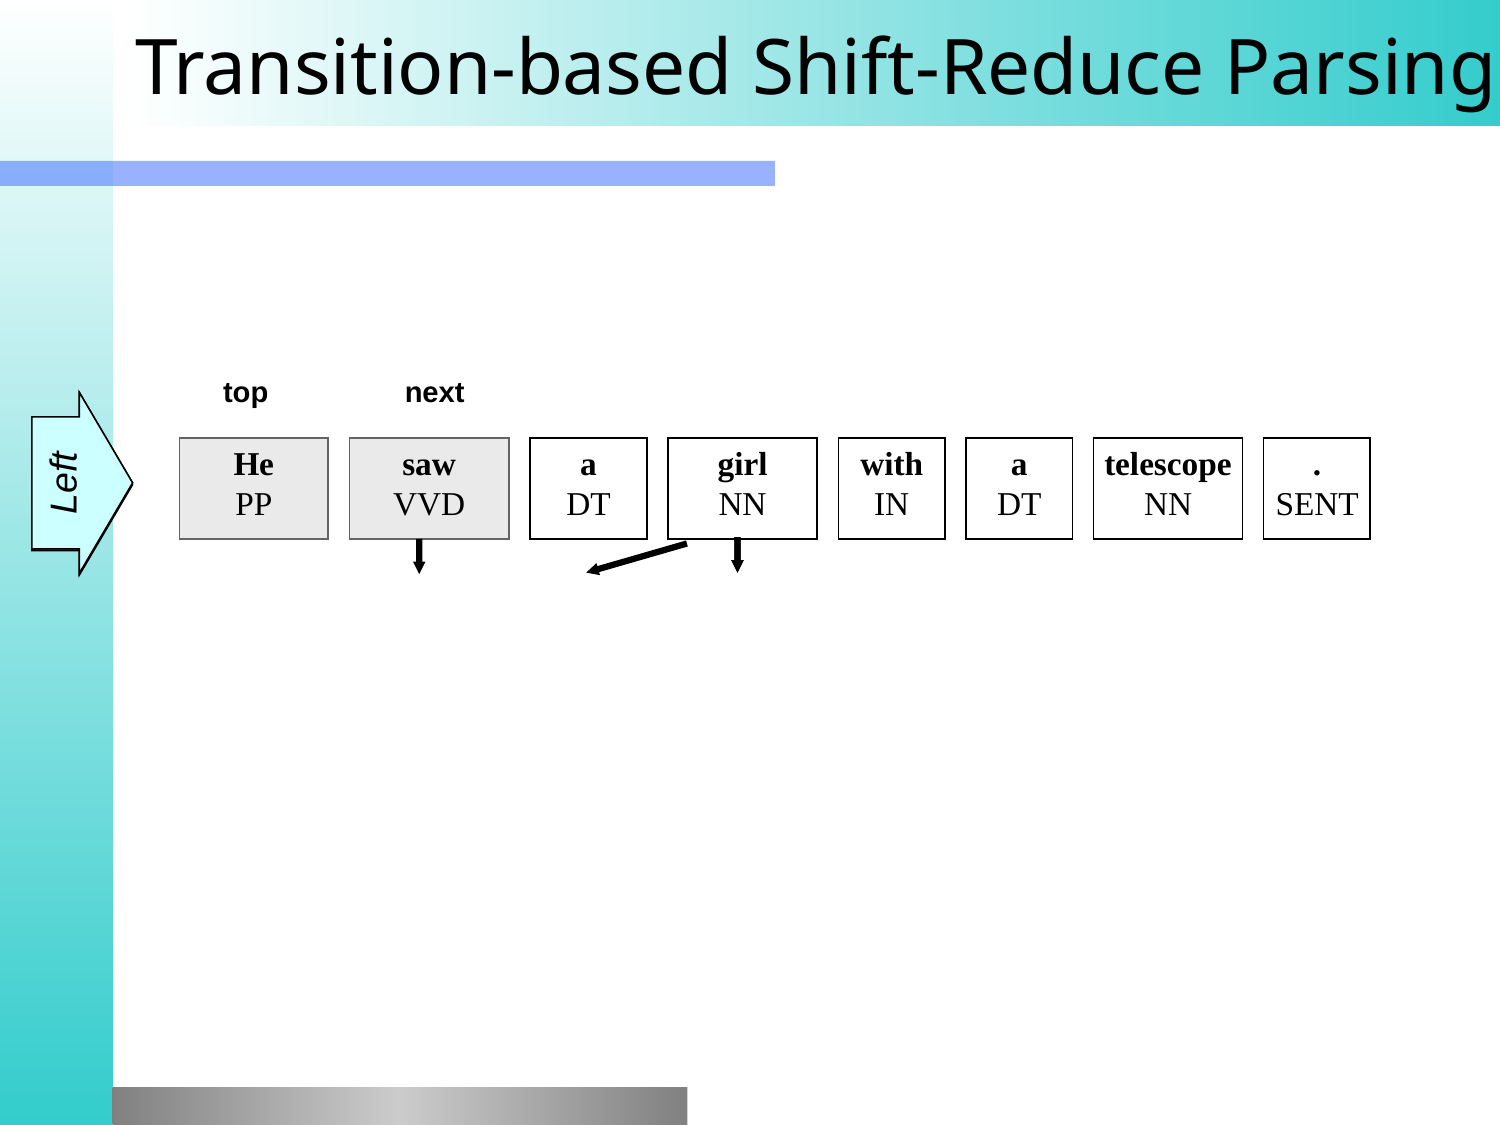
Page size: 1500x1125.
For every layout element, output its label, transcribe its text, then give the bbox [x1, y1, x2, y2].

text_box He PP [179, 438, 329, 539]
text_box telescope NN [1093, 438, 1243, 539]
title Transition-based Shift-Reduce Parsing [119, 0, 1500, 129]
text_box Left [31, 392, 133, 574]
text_box . SENT [1263, 438, 1371, 539]
text_box [733, 537, 742, 573]
text_box with IN [838, 438, 945, 539]
text_box top [206, 373, 285, 418]
text_box next [395, 373, 474, 418]
text_box girl NN [668, 438, 818, 539]
text_box [586, 543, 687, 575]
text_box a DT [530, 438, 648, 539]
text_box [415, 538, 424, 575]
text_box saw VVD [349, 438, 509, 539]
text_box a DT [966, 438, 1073, 539]
